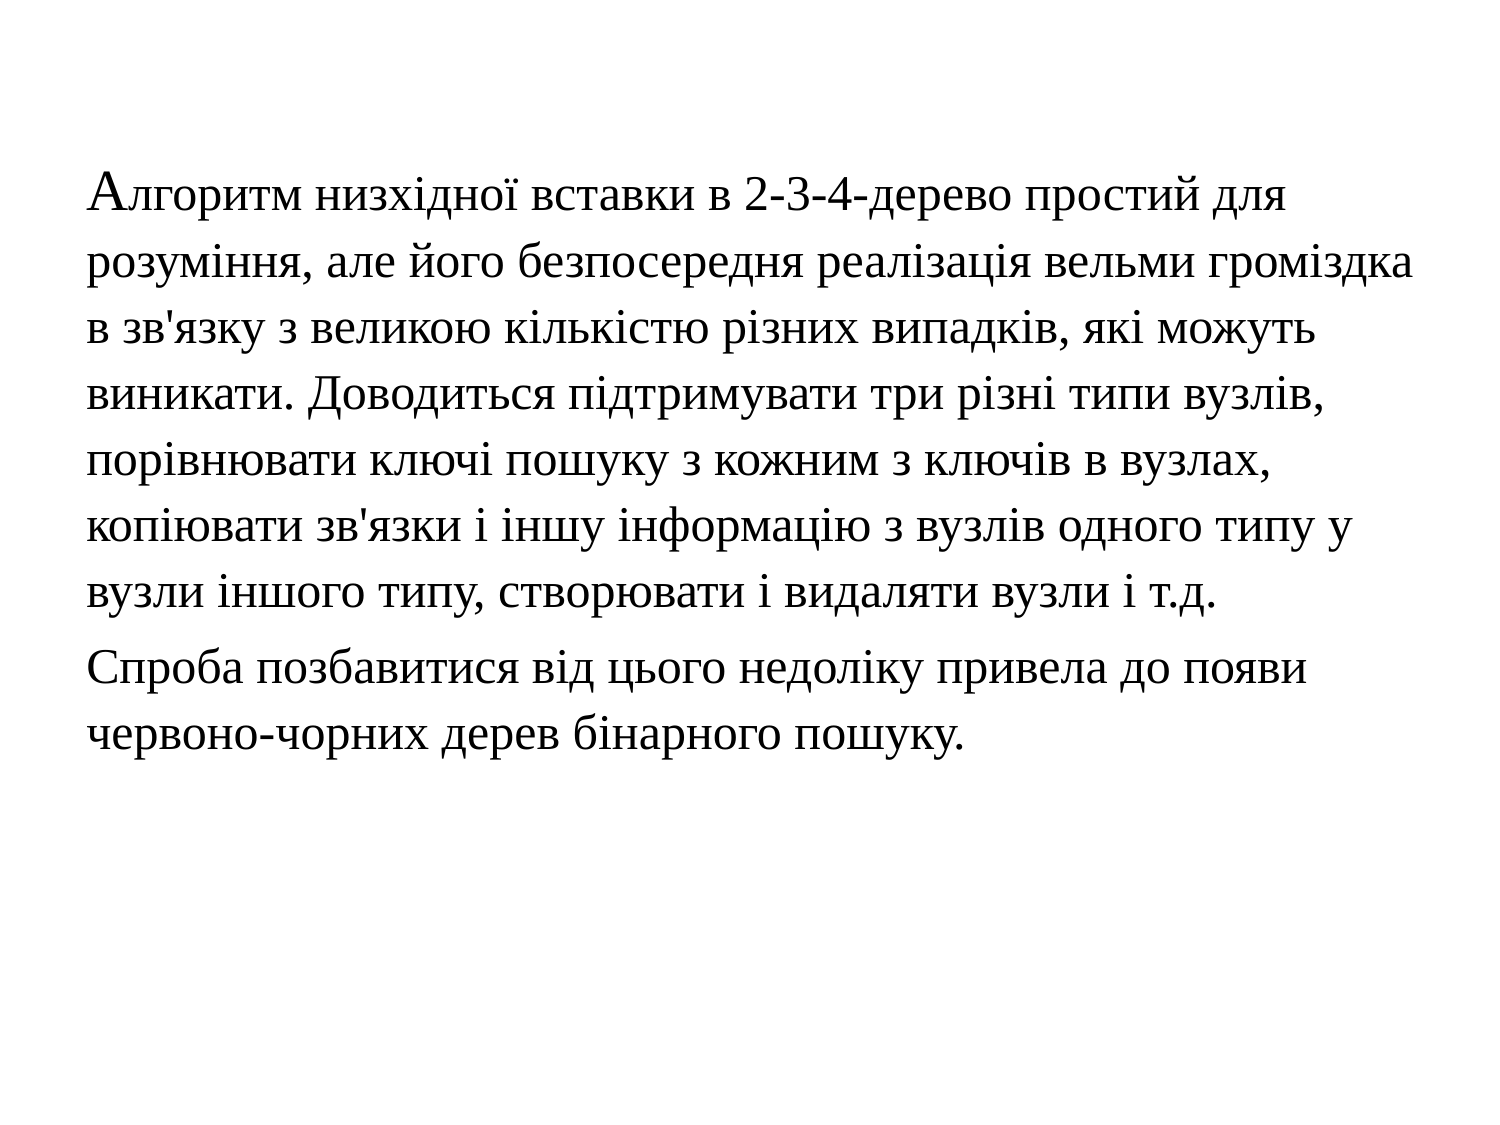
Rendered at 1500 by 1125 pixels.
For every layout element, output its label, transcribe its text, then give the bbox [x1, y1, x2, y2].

list Алгоритм низхідної вставки в 2-3-4-дерево простий для розуміння, але його безпосередня реалізація вельми громіздка в зв'язку з великою кількістю різних випадків, які можуть виникати. Доводиться підтримувати три різні типи вузлів, порівнювати ключі пошуку з кожним з ключів в вузлах, копіювати зв'язки і іншу інформацію з вузлів одного типу у вузли іншого типу, створювати і видаляти вузли і т.д. Спроба позбавитися від цього недоліку привела до появи червоно-чорних дерев бінарного пошуку. [0, 136, 1471, 1125]
